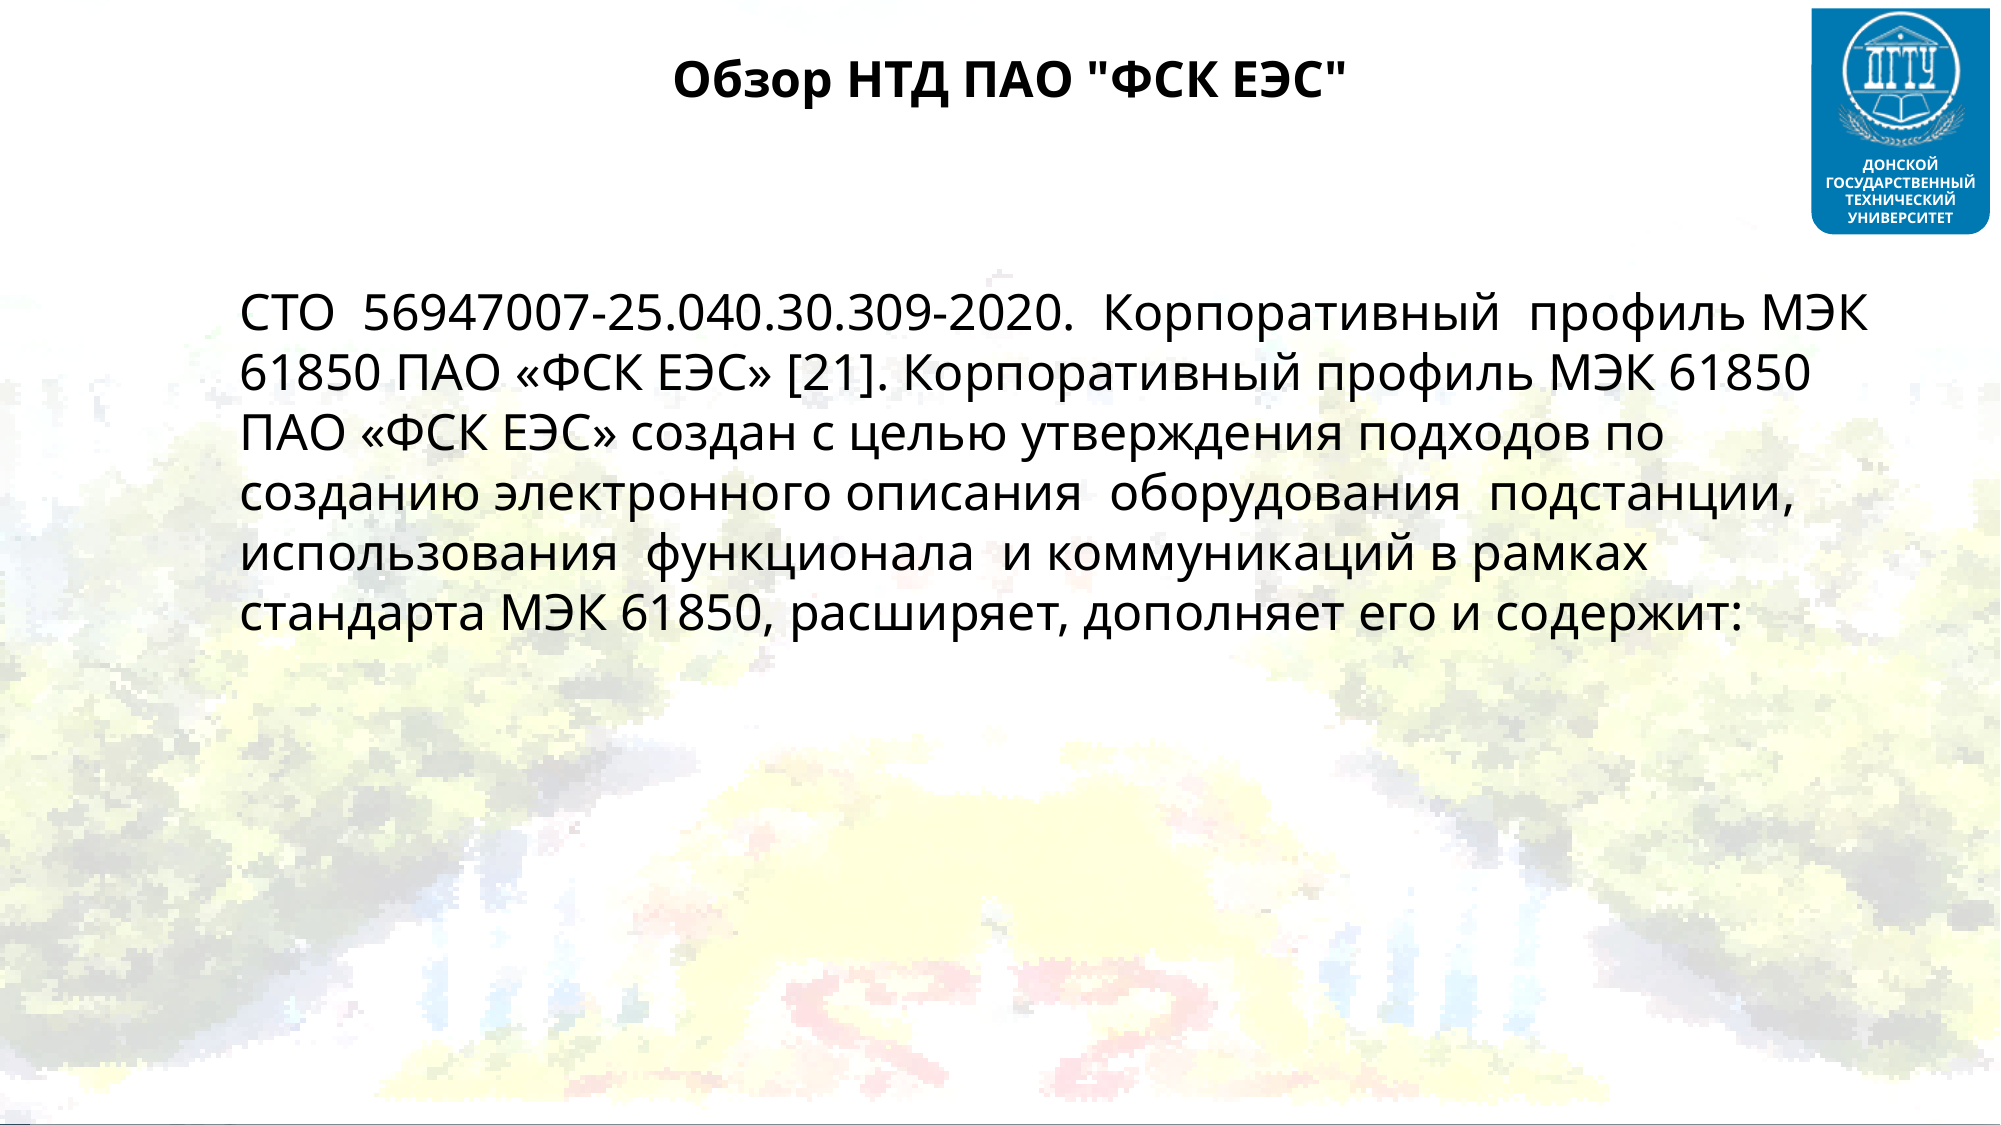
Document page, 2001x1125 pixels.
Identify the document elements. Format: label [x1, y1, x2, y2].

text_box [1801, 8, 2000, 236]
picture [0, 0, 2000, 1125]
